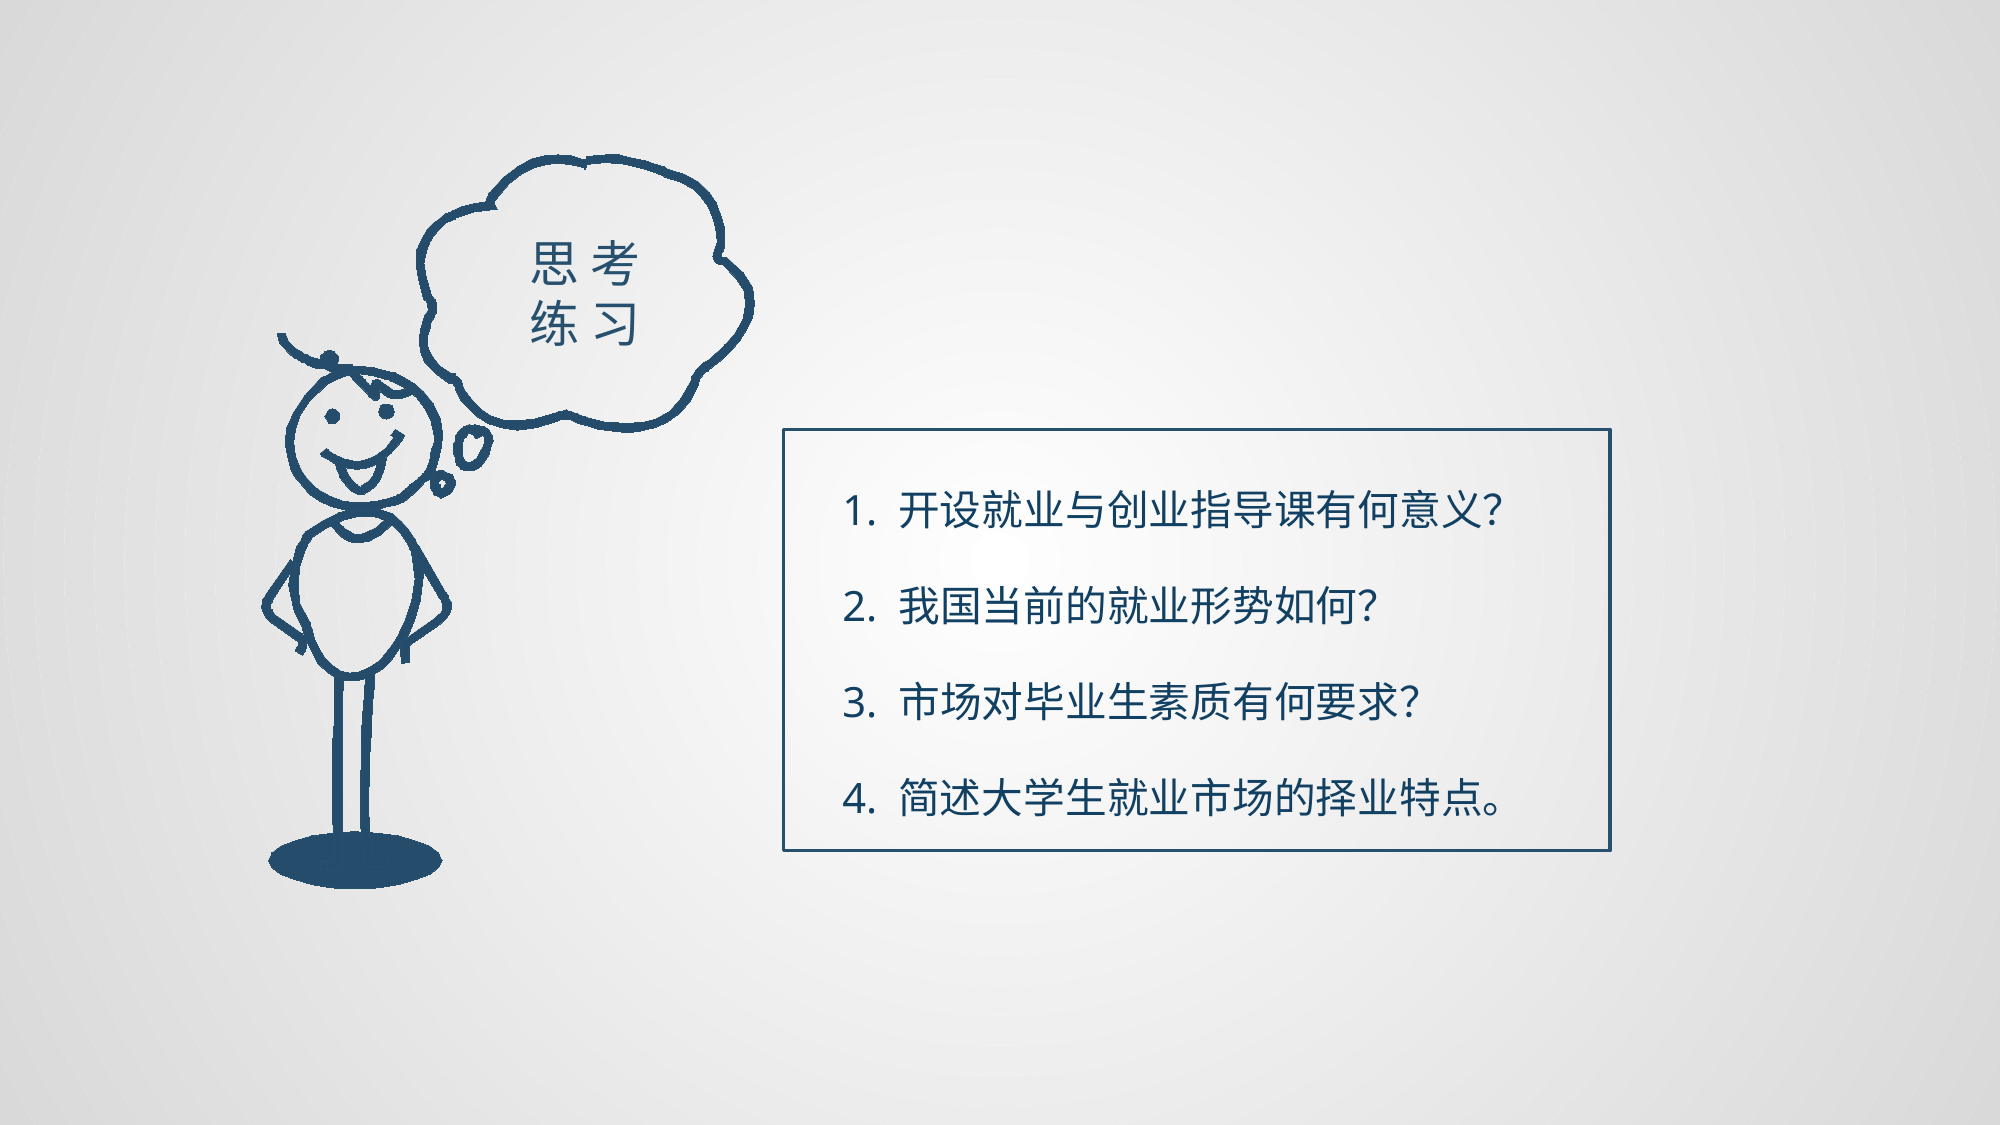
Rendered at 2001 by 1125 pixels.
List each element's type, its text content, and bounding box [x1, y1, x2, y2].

text_box 1. 开设就业与创业指导课有何意义？ 2. 我国当前的就业形势如何？ 3. 市场对毕业生素质有何要求？ 4. 简述大学生就业市场的择业特点。 [783, 429, 1610, 851]
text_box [261, 154, 755, 889]
